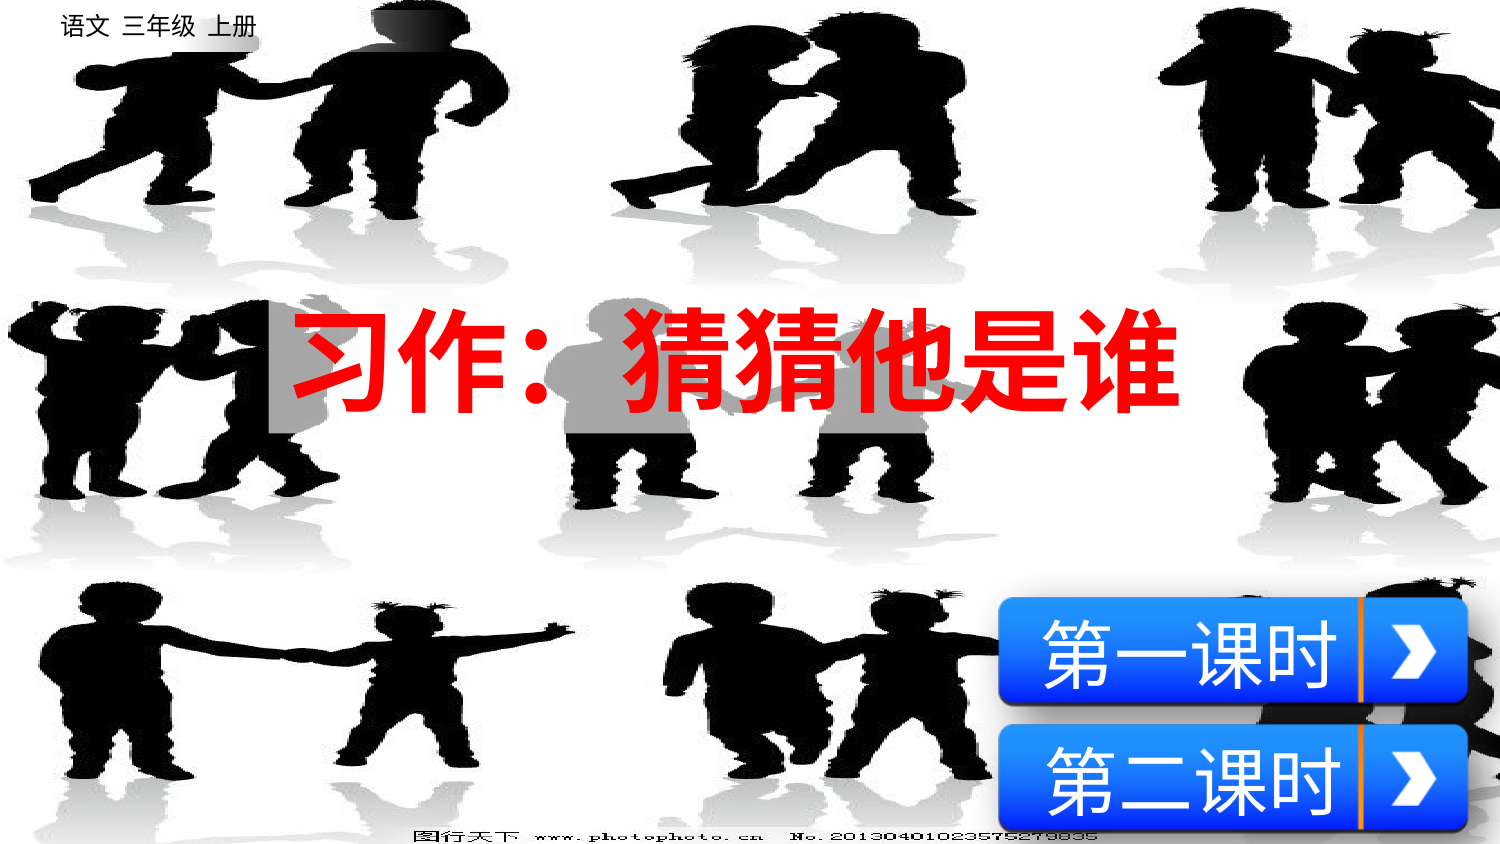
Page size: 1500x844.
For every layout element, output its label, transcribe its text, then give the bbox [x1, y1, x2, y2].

picture [0, 0, 1500, 844]
text_box 习作：猜猜他是谁 [268, 283, 1232, 434]
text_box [0, 2, 454, 53]
